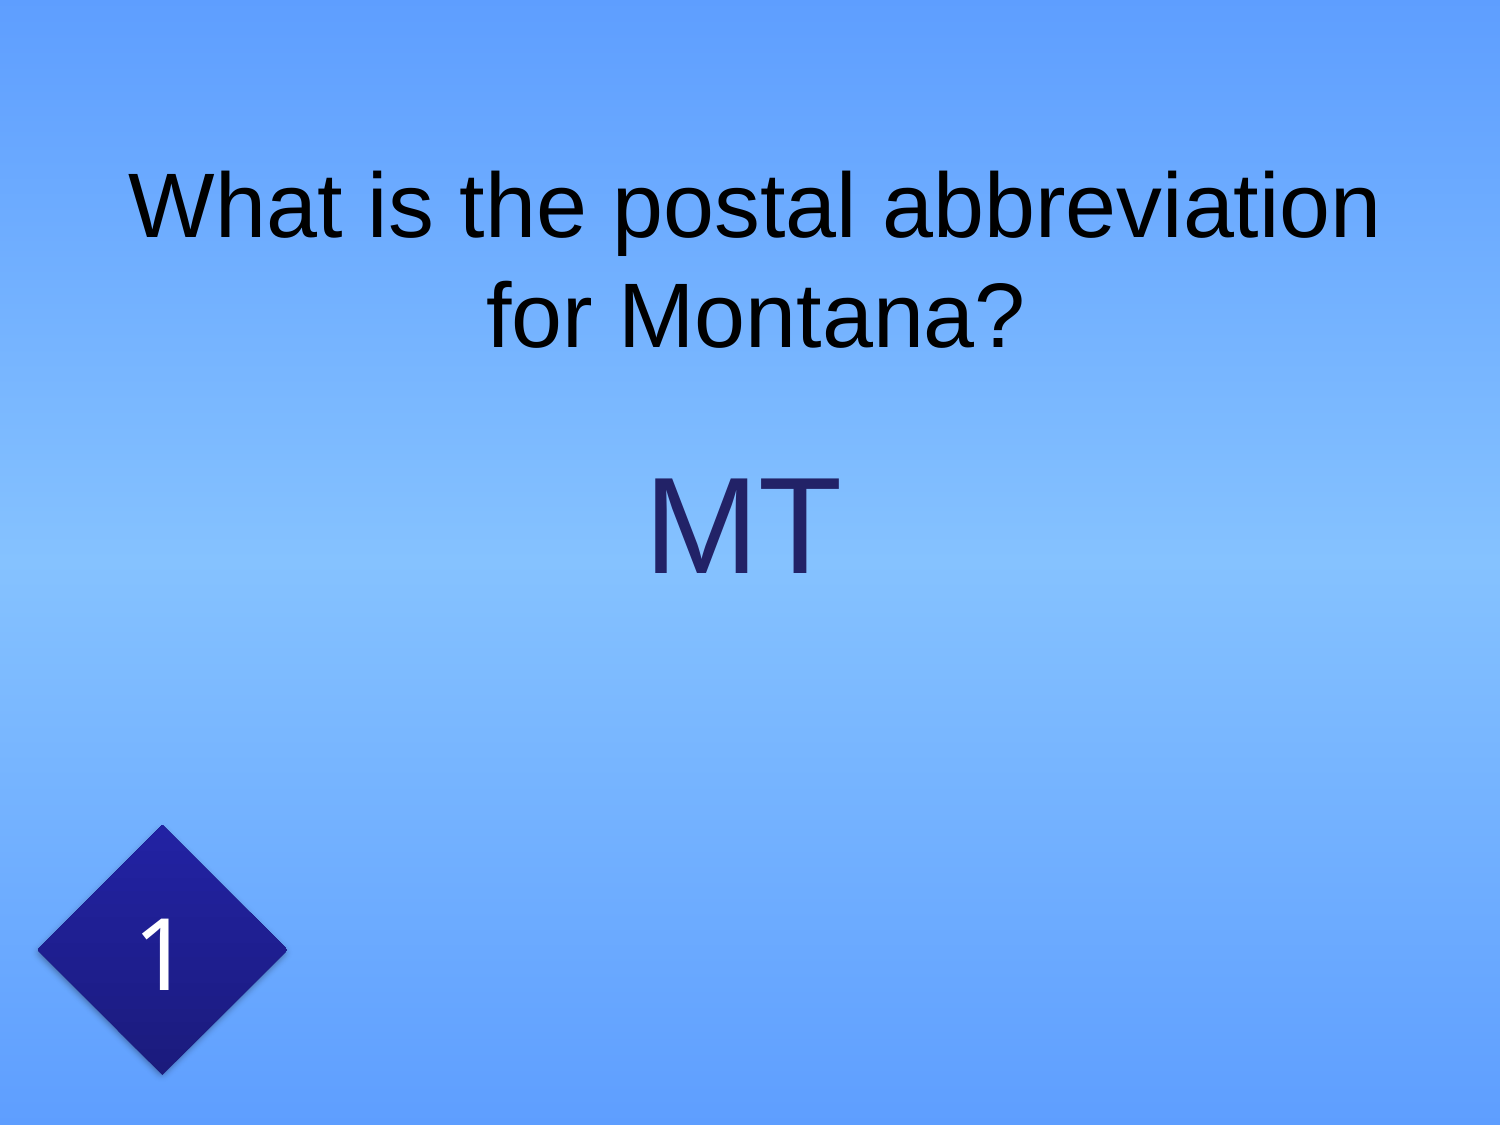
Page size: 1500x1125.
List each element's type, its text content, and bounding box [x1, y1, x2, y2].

text_box 1 [37, 825, 288, 1075]
title What is the postal abbreviation for Montana? [112, 87, 1401, 426]
text_box MT [99, 350, 1388, 688]
